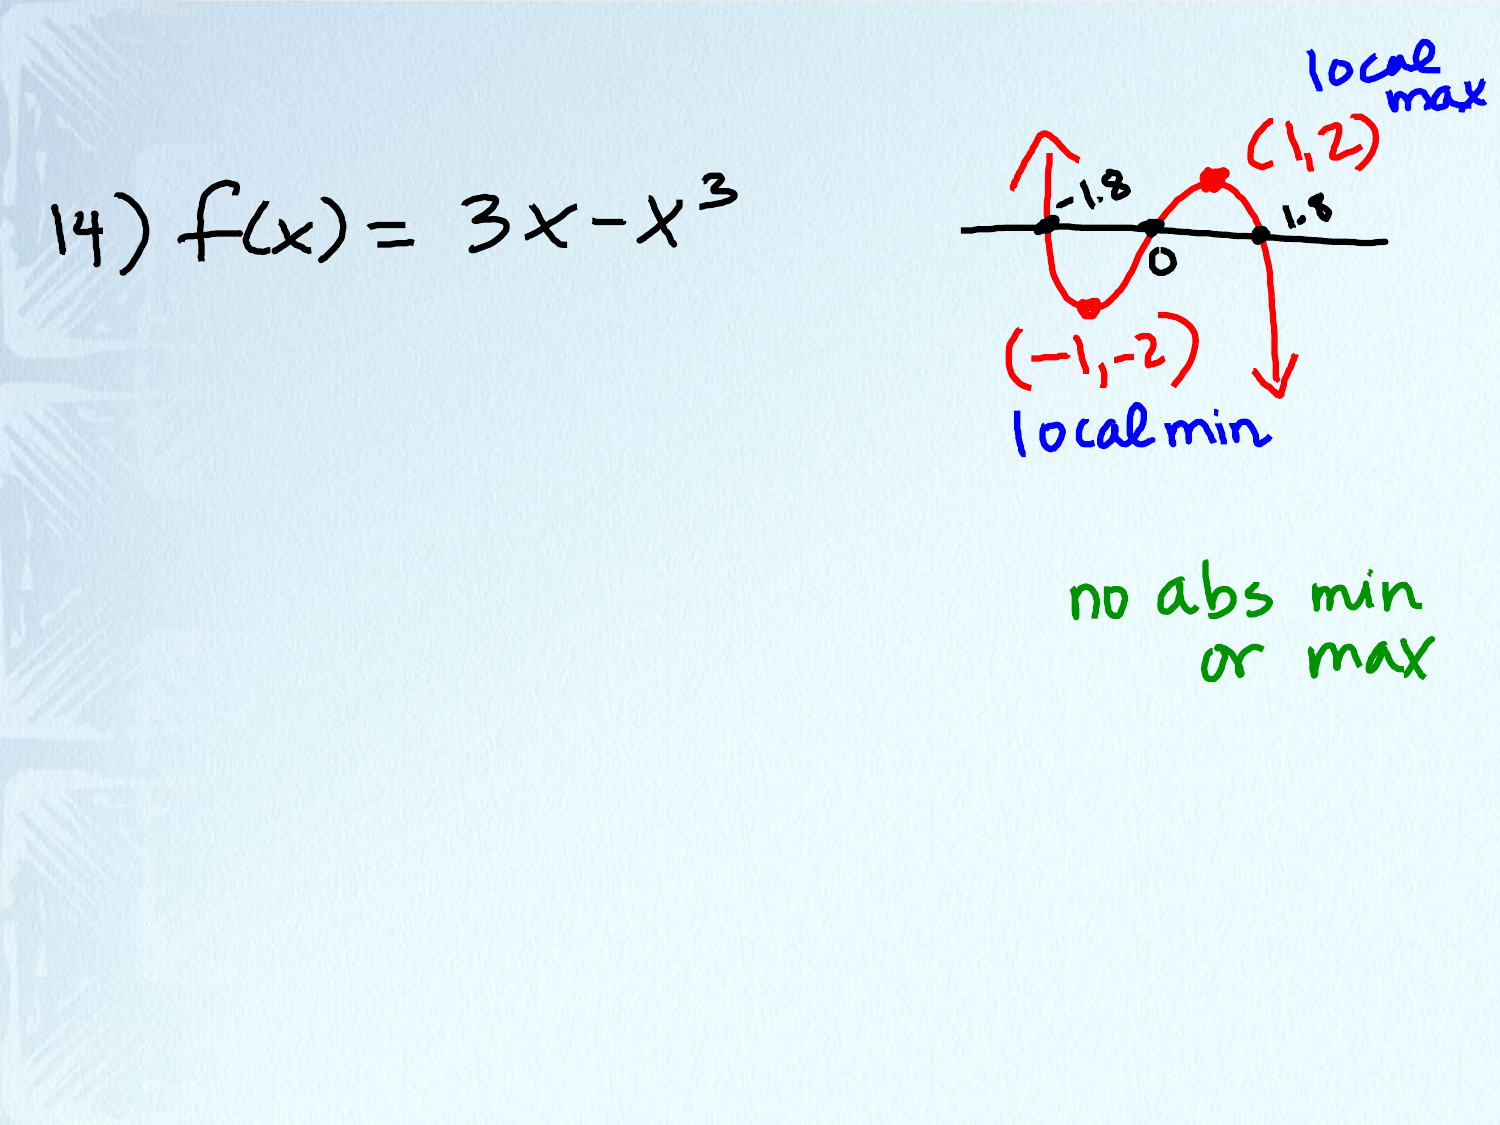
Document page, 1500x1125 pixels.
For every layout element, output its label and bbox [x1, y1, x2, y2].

text_box [1387, 90, 1430, 111]
text_box [199, 238, 214, 262]
text_box [960, 226, 1037, 233]
text_box [1045, 167, 1123, 226]
text_box [377, 241, 415, 246]
text_box [1414, 662, 1426, 679]
text_box [1058, 198, 1074, 209]
text_box [199, 182, 238, 234]
text_box [545, 225, 568, 246]
text_box [1297, 215, 1306, 225]
text_box [116, 194, 148, 274]
text_box [662, 224, 675, 246]
text_box [1031, 354, 1069, 360]
text_box [1099, 363, 1106, 389]
text_box [1249, 120, 1274, 169]
text_box [648, 197, 661, 220]
text_box [1041, 225, 1149, 236]
text_box [1266, 236, 1387, 244]
text_box [1075, 336, 1087, 374]
text_box [368, 224, 406, 229]
text_box [1041, 424, 1064, 450]
text_box [1166, 421, 1215, 445]
text_box [1287, 123, 1301, 161]
text_box [1103, 170, 1129, 199]
text_box [1308, 50, 1321, 92]
text_box [1368, 643, 1404, 672]
text_box [592, 219, 625, 223]
text_box [1384, 582, 1423, 610]
text_box [1352, 115, 1377, 171]
text_box [1330, 61, 1351, 84]
text_box [1204, 561, 1235, 617]
text_box [1078, 419, 1095, 446]
text_box [75, 213, 94, 233]
text_box [1159, 578, 1198, 613]
text_box [1247, 582, 1271, 616]
text_box [1012, 132, 1080, 190]
picture [0, 0, 1500, 1125]
text_box [1157, 314, 1197, 387]
text_box [1254, 228, 1269, 243]
text_box [1016, 410, 1026, 455]
text_box [1217, 423, 1225, 445]
text_box [179, 232, 237, 242]
text_box [53, 206, 66, 253]
text_box [1114, 356, 1134, 361]
text_box [463, 196, 508, 251]
text_box [1473, 93, 1486, 104]
text_box [1203, 646, 1264, 680]
text_box [1081, 180, 1095, 208]
text_box [699, 174, 736, 208]
text_box [1310, 644, 1361, 677]
text_box [1136, 335, 1165, 367]
text_box [524, 205, 577, 239]
text_box [1106, 586, 1126, 617]
text_box [1202, 169, 1228, 191]
text_box [1310, 194, 1330, 220]
text_box [1071, 585, 1098, 619]
text_box [278, 221, 294, 240]
text_box [1432, 87, 1467, 109]
text_box [1362, 41, 1441, 81]
text_box [1078, 300, 1099, 318]
text_box [244, 201, 271, 253]
text_box [1403, 638, 1433, 676]
text_box [531, 205, 548, 226]
text_box [638, 199, 681, 242]
text_box [1285, 205, 1294, 228]
text_box [1008, 328, 1032, 389]
text_box [1460, 80, 1484, 113]
text_box [1138, 221, 1163, 236]
text_box [1306, 153, 1312, 172]
text_box [1153, 229, 1254, 239]
text_box [273, 224, 313, 253]
text_box [1253, 354, 1297, 397]
text_box [1036, 217, 1058, 233]
text_box [1231, 421, 1271, 445]
text_box [1466, 81, 1476, 97]
text_box [1314, 582, 1373, 610]
text_box [1402, 640, 1415, 661]
text_box [1047, 233, 1277, 367]
text_box [1320, 124, 1355, 159]
text_box [1158, 183, 1261, 235]
text_box [320, 198, 345, 261]
text_box [93, 212, 99, 266]
text_box [291, 237, 312, 252]
text_box [1151, 249, 1175, 274]
text_box [1099, 404, 1150, 447]
